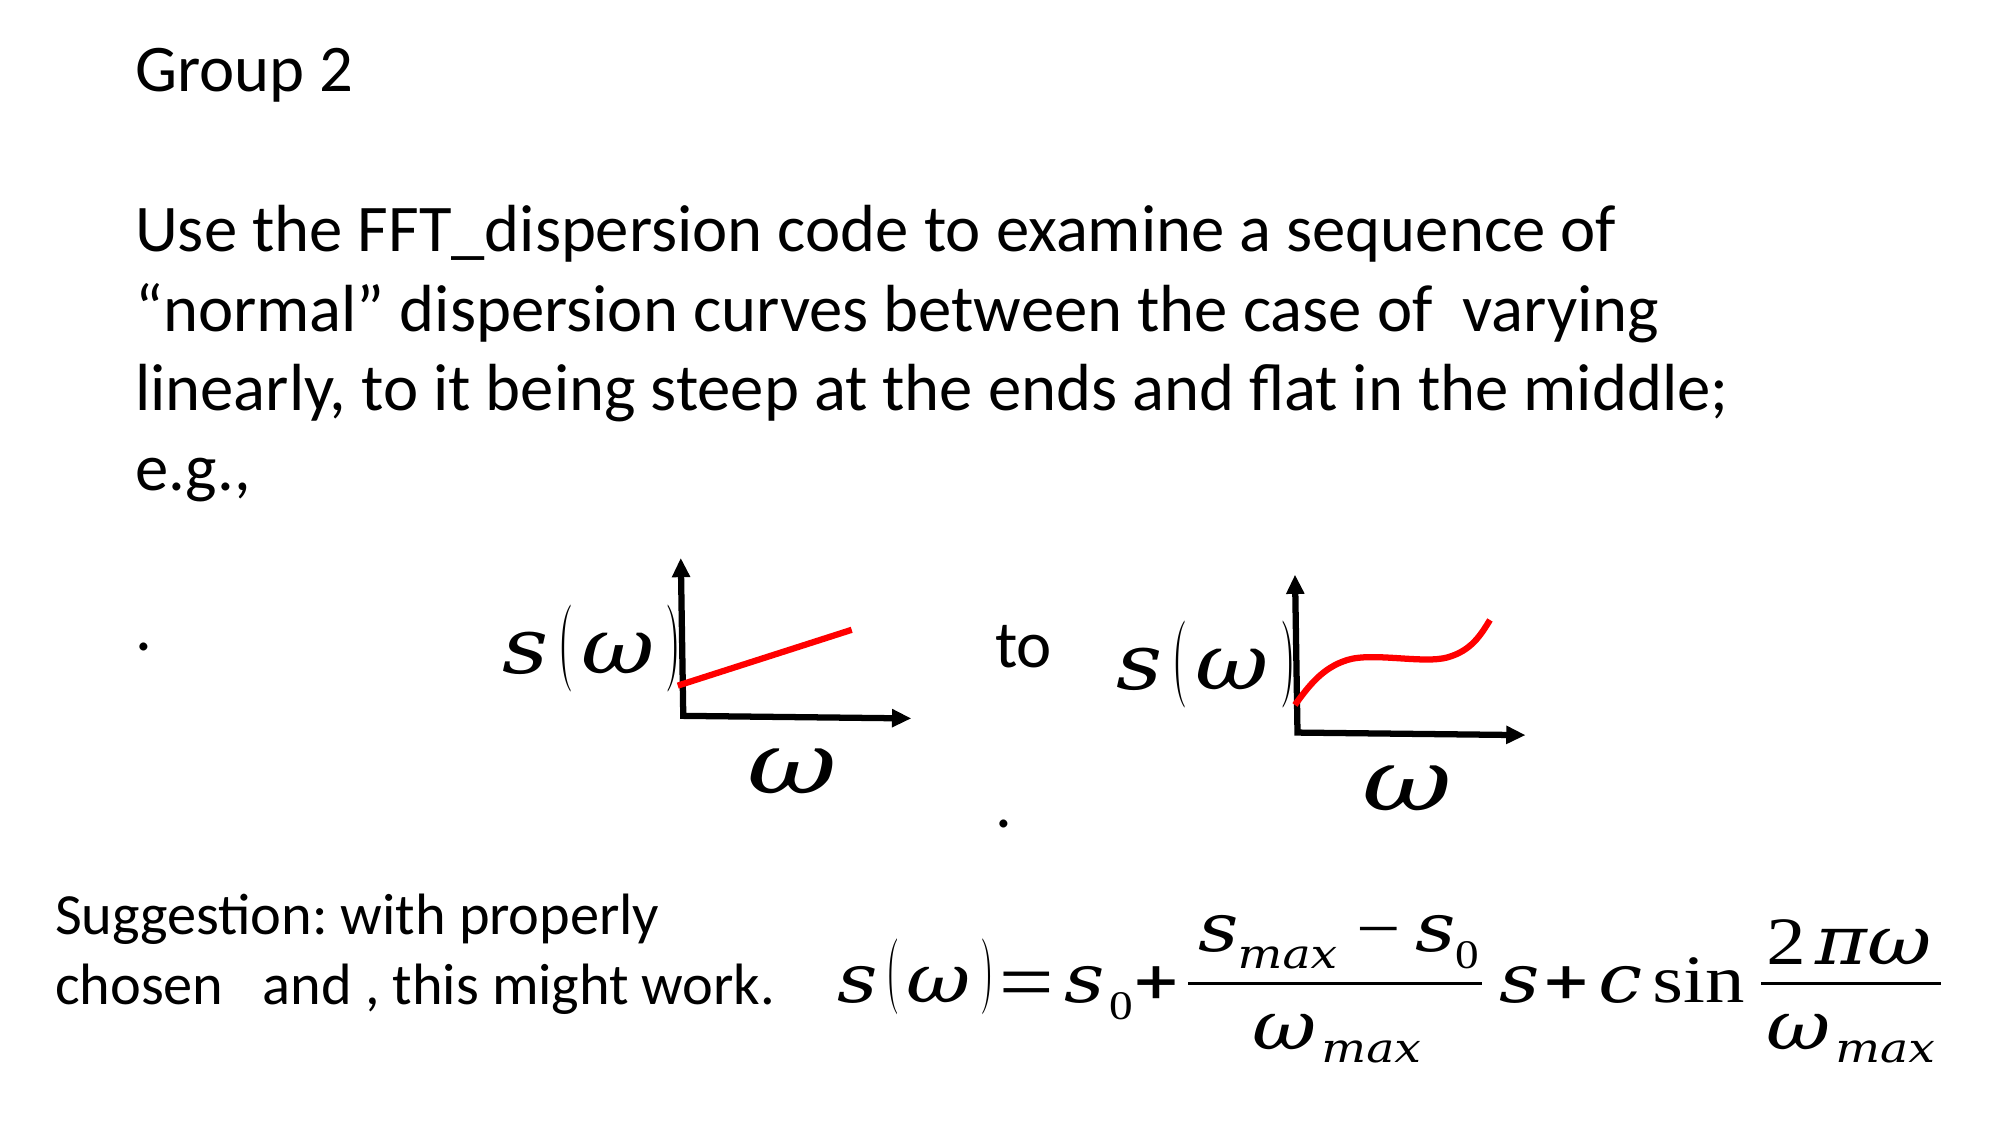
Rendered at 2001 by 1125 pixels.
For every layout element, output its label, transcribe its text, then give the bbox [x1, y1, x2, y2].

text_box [677, 629, 852, 686]
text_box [496, 558, 911, 815]
text_box to . [980, 593, 1170, 848]
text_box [1110, 575, 1525, 831]
